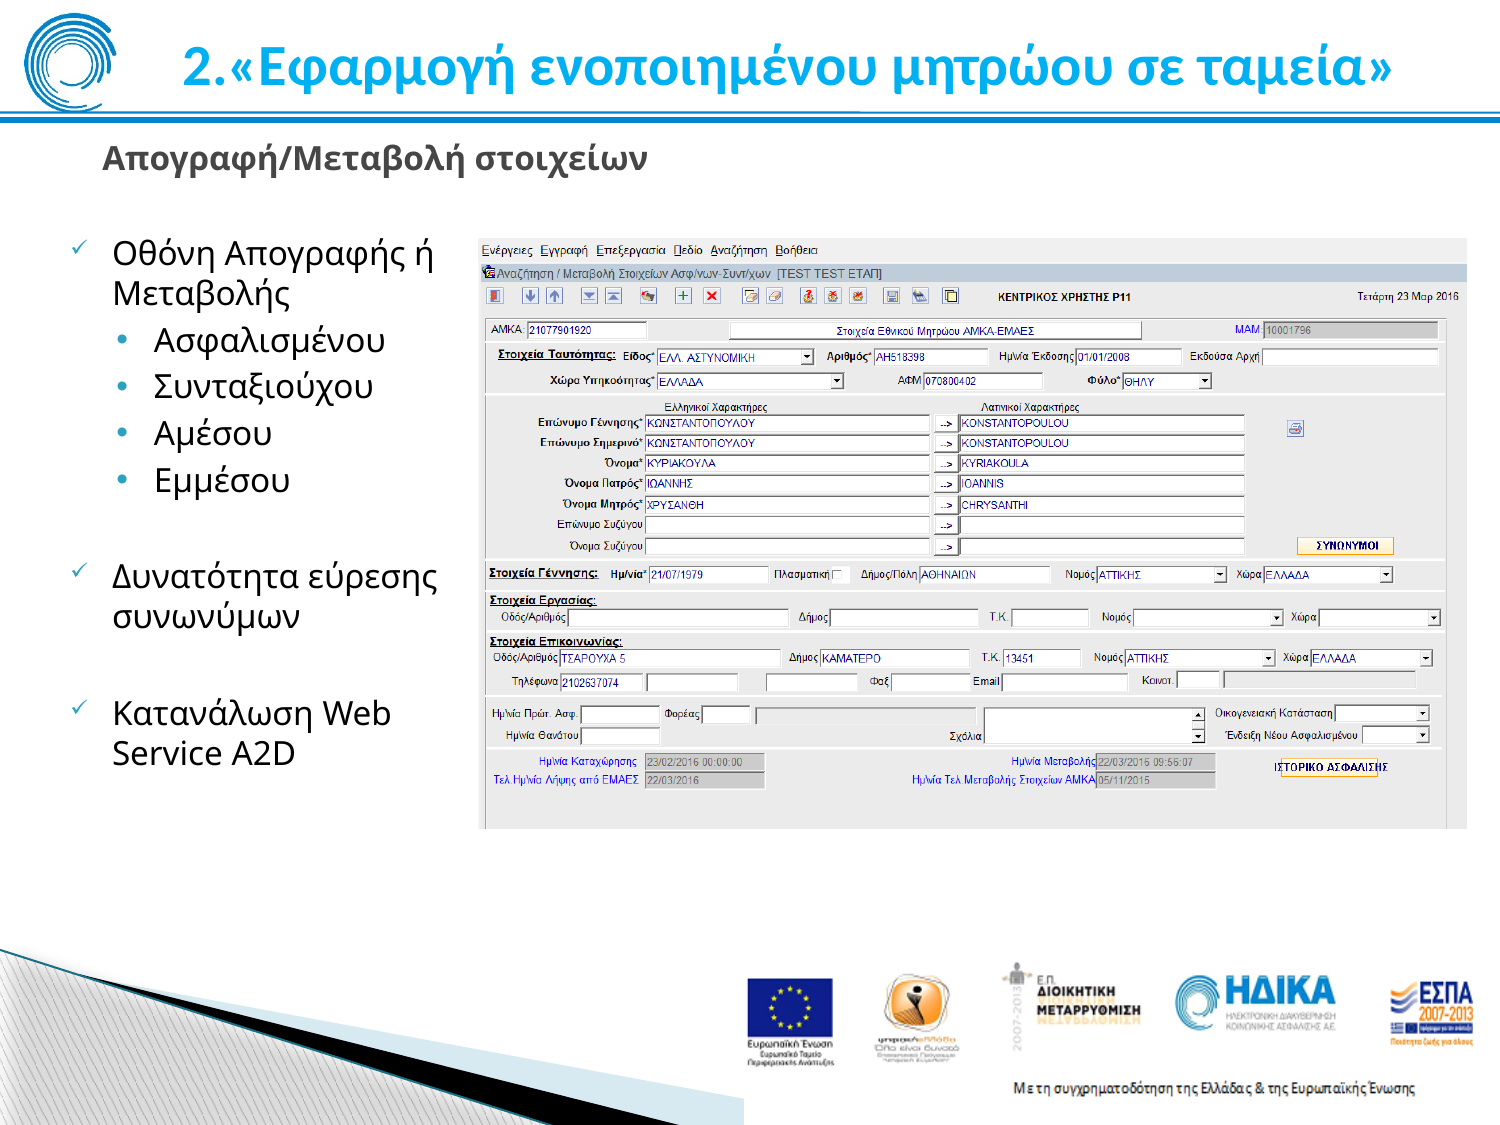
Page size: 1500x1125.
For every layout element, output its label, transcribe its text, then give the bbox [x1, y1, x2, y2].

text_box Οθόνη Απογραφής ή Μεταβολής Ασφαλισμένου Συνταξιούχου Αμέσου Εμμέσου Δυνατότητα εύρεσης συνωνύμων Κατανάλωση Web Service A2D [37, 224, 488, 850]
text_box Απογραφή/Μεταβολή στοιχείων [87, 163, 688, 188]
picture [24, 12, 125, 111]
picture [744, 960, 1500, 1125]
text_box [0, 112, 1500, 121]
title 2.«Εφαρμογή ενοποιημένου μητρώου σε ταμεία» [150, 0, 1500, 112]
picture [474, 237, 1467, 830]
